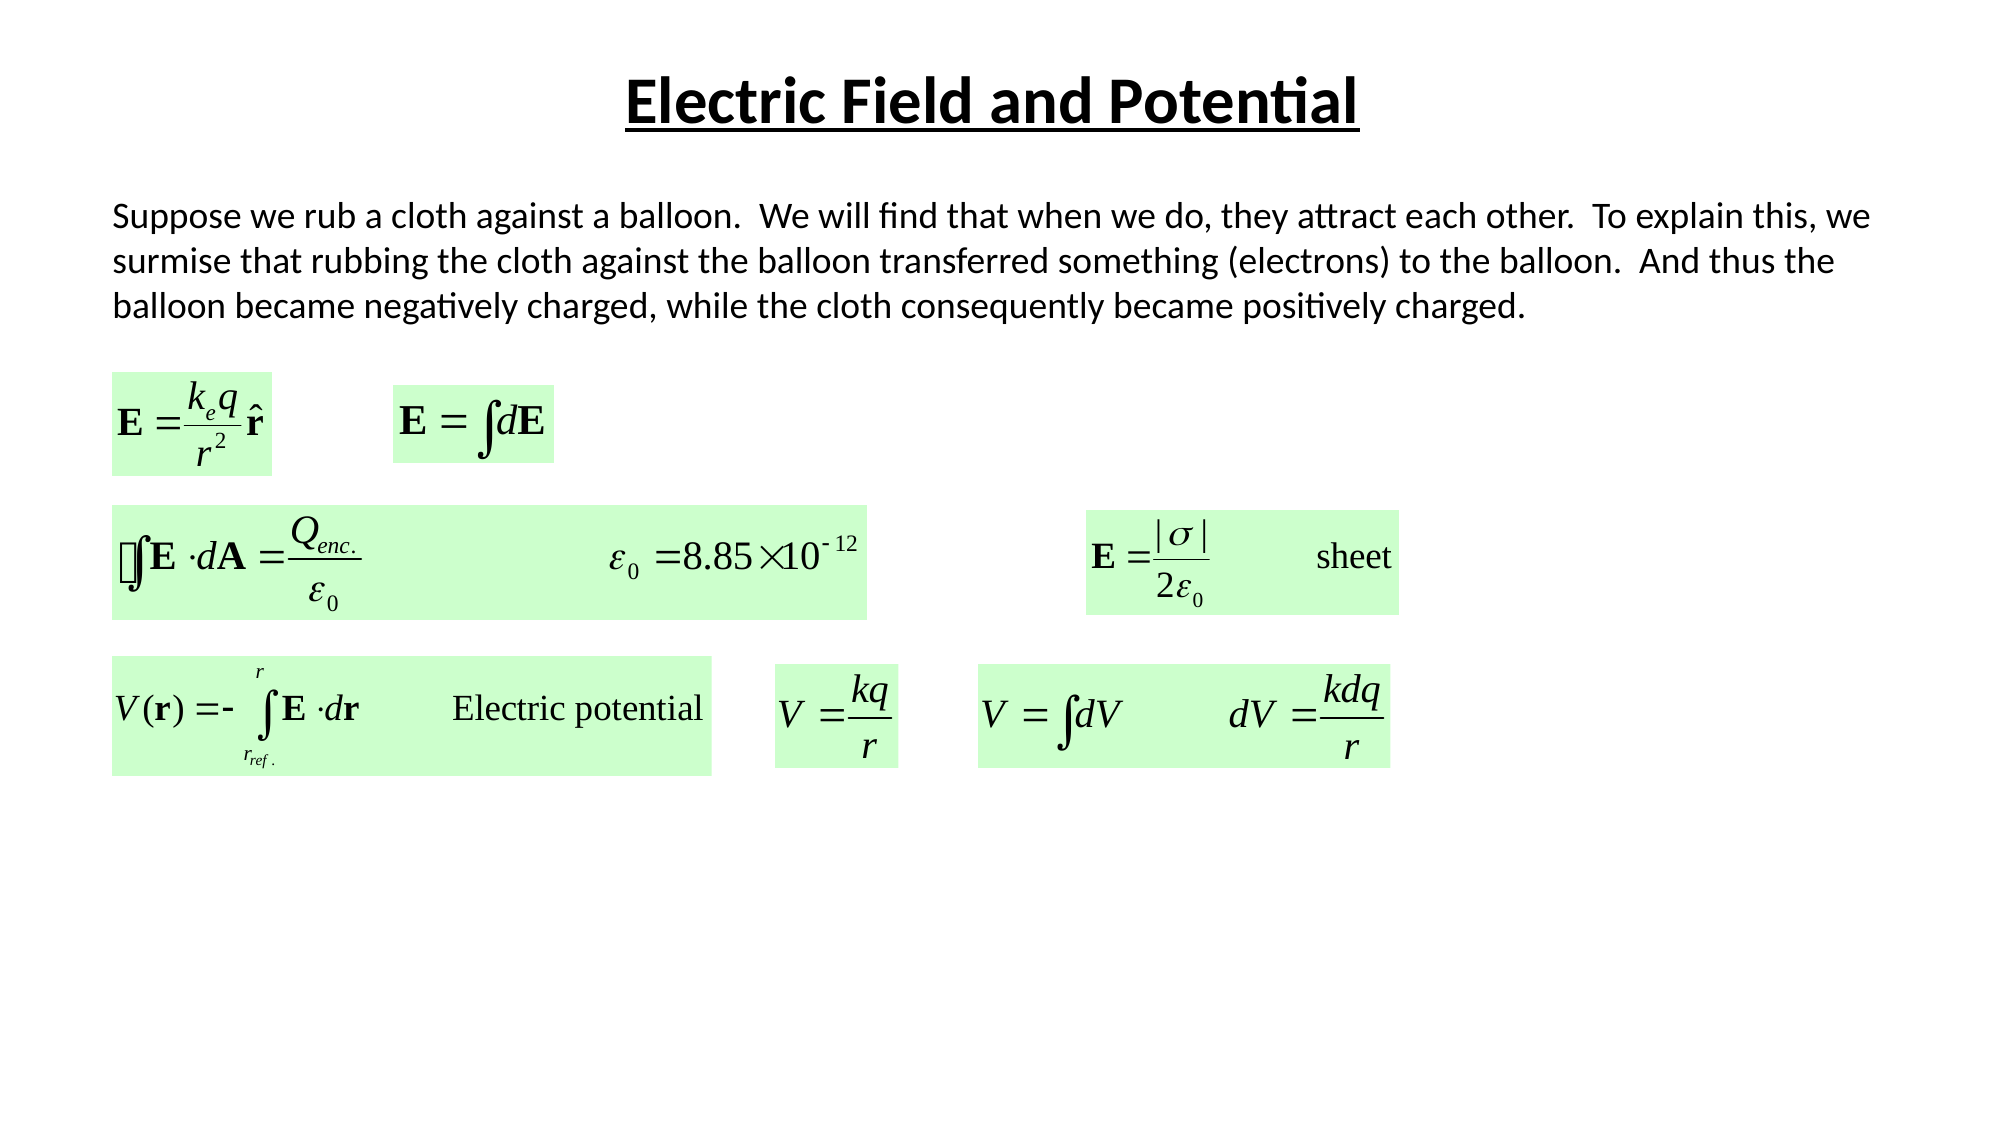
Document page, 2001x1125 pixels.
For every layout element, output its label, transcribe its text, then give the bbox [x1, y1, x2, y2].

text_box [977, 663, 1391, 768]
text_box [111, 655, 712, 776]
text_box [774, 663, 899, 768]
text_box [1086, 509, 1399, 616]
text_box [111, 505, 867, 620]
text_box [393, 385, 554, 464]
text_box Electric Field and Potential [610, 49, 1417, 145]
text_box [111, 372, 272, 476]
text_box Suppose we rub a cloth against a balloon. We will find that when we do, they attract each other. To explain this, we surmise that rubbing the cloth against the balloon transferred something (electrons) to the balloon. And thus the balloon became negatively charged, while the cloth consequently became positively charged. [97, 183, 1916, 334]
